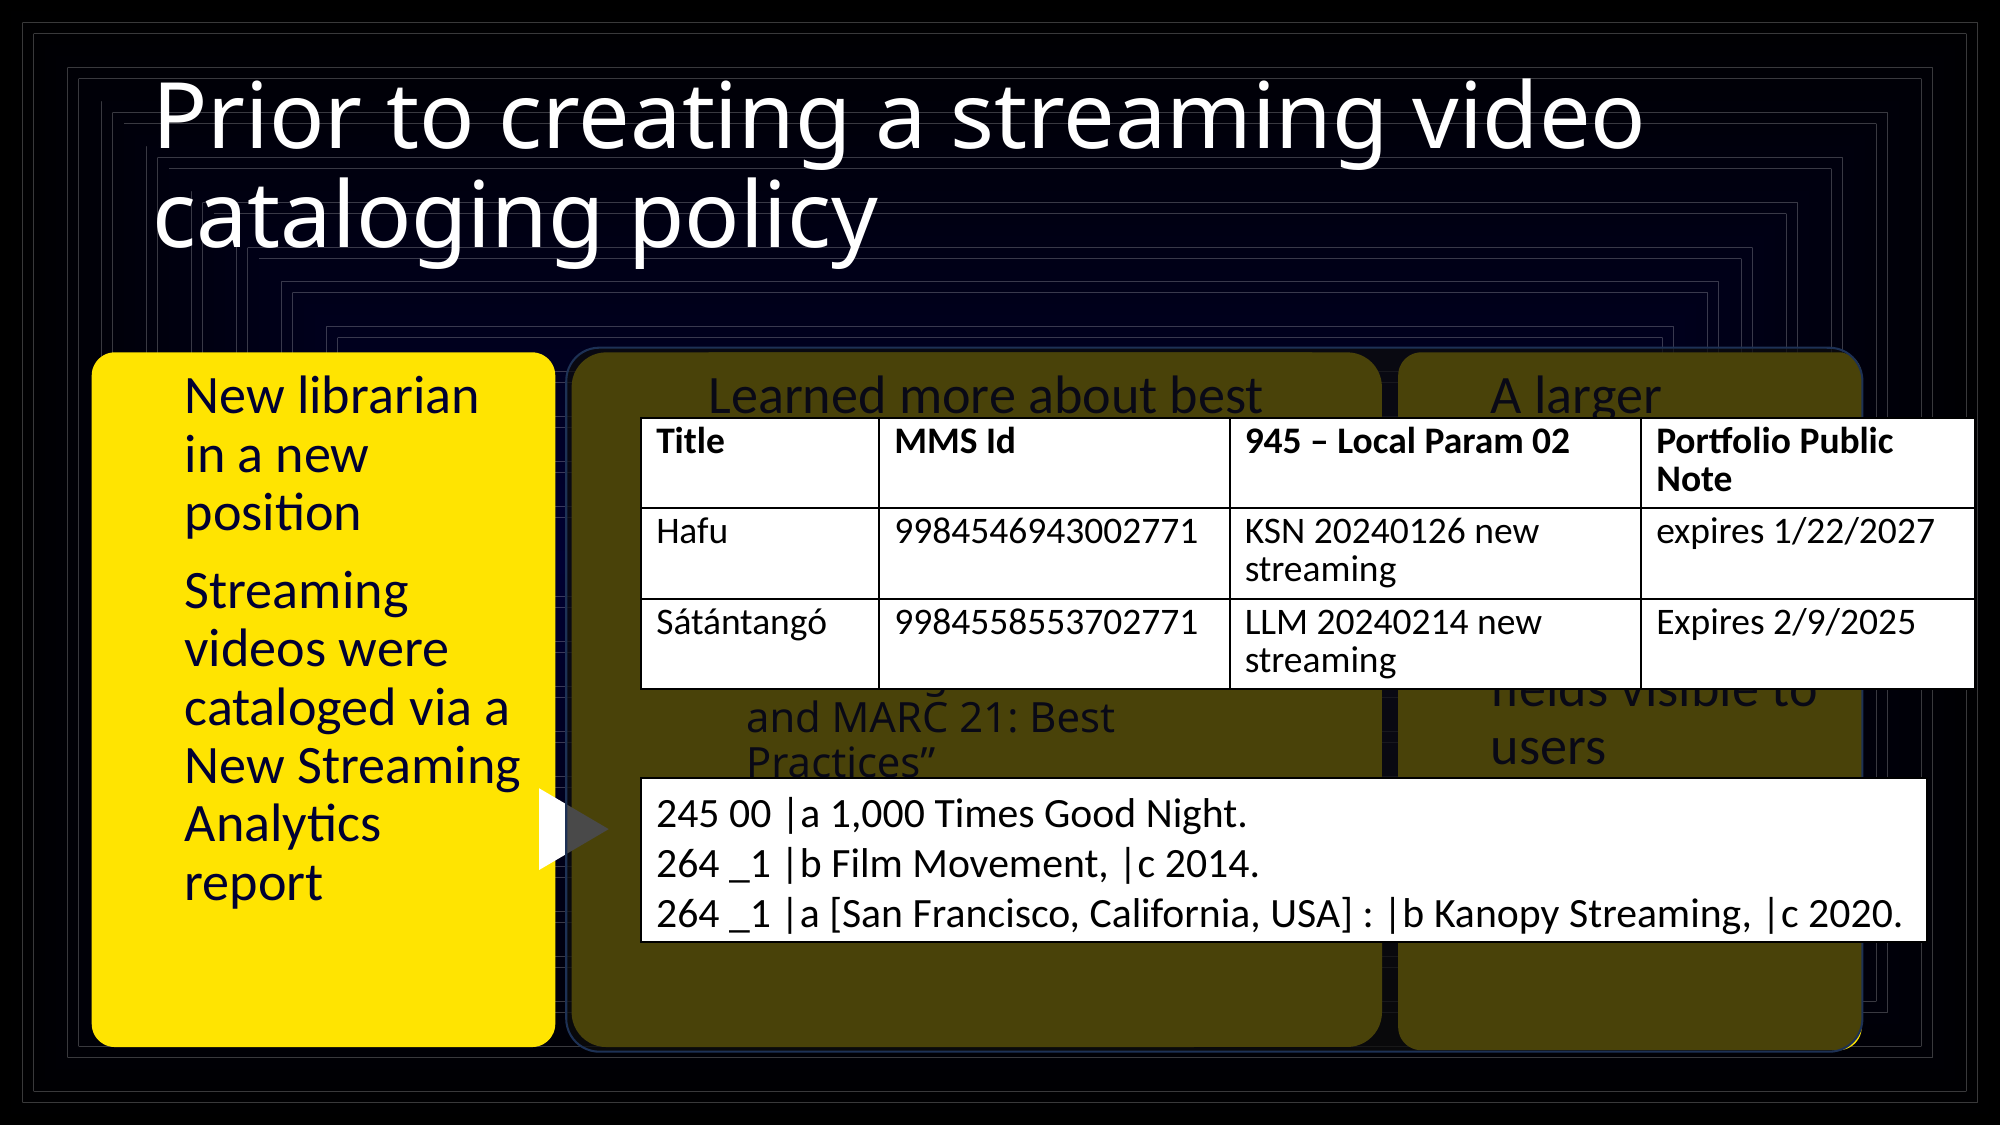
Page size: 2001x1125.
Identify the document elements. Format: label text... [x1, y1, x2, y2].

title Prior to creating a streaming video cataloging policy [137, 59, 1863, 278]
table_cell expires 1/22/2027 [1863, 509, 1974, 598]
text_box 245 00 |a 1,000 Times Good Night. 264 _1 |b Film Movement, |c 2014. 264 _1 |a [San Francisco, California, USA] : |b Kanopy Streaming, |c 2020. [1863, 777, 1928, 943]
table_header Portfolio Public Note [1863, 419, 1974, 507]
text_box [91, 337, 1863, 1066]
table_cell Expires 2/9/2025 [1863, 600, 1974, 688]
